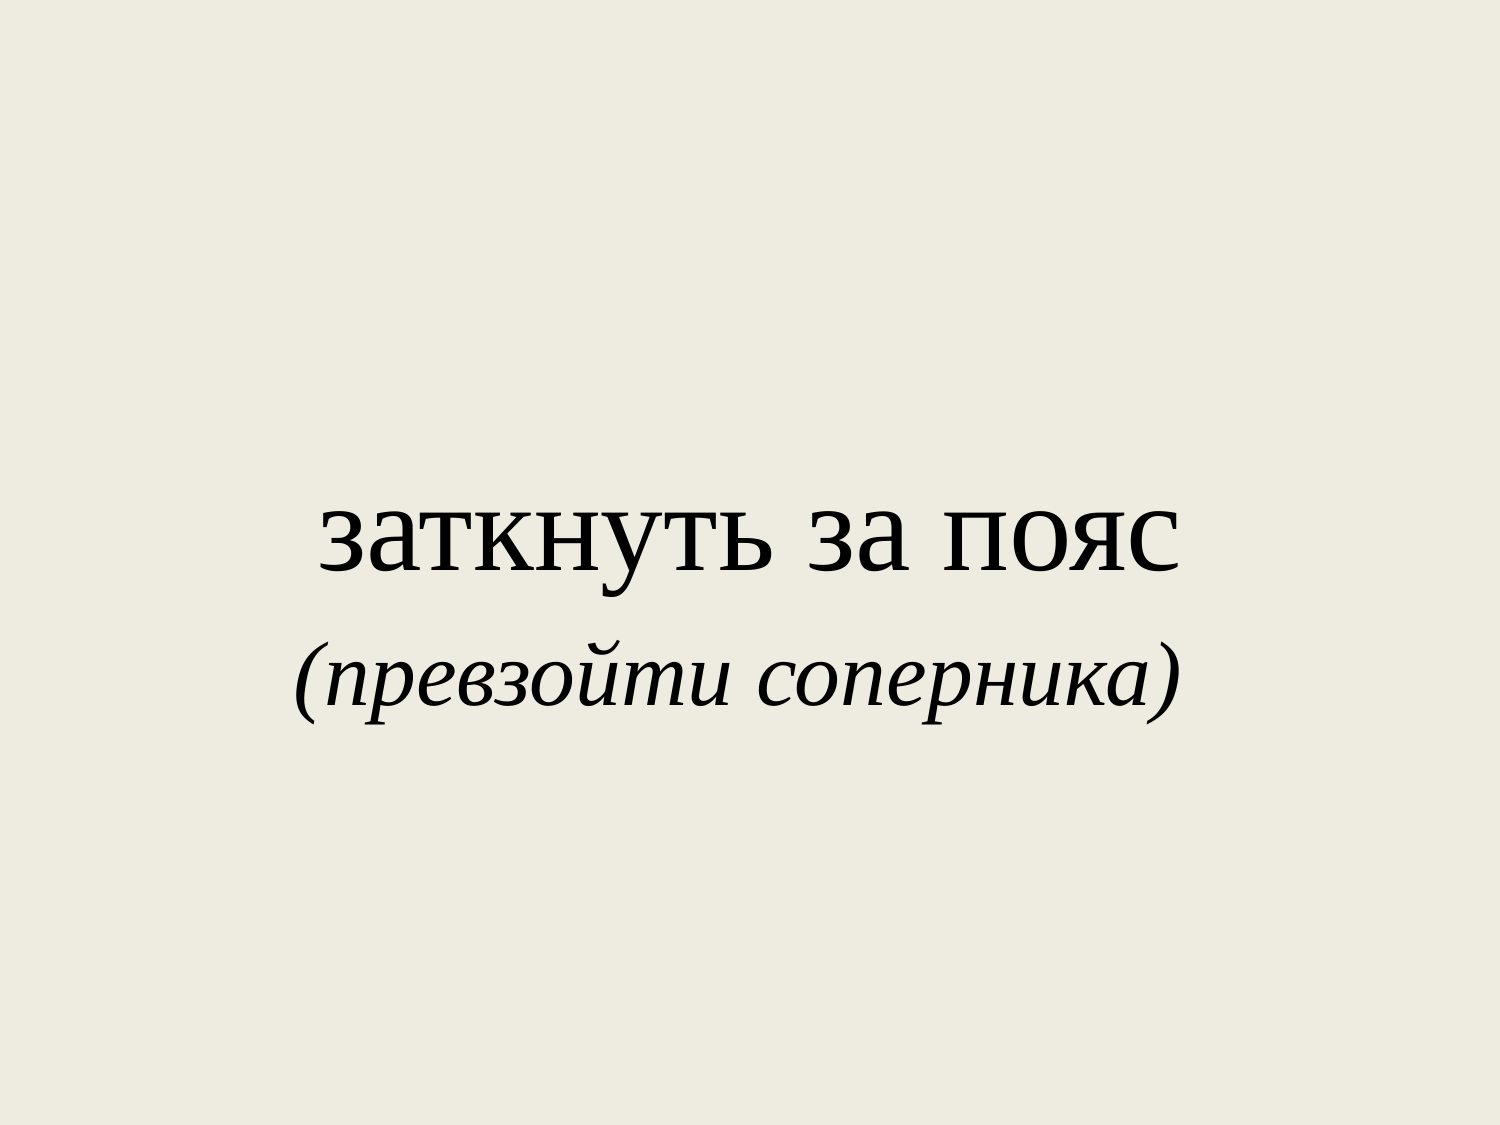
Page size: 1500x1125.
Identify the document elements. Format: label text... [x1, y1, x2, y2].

list заткнуть за пояс (превзойти соперника) [75, 262, 1425, 1005]
